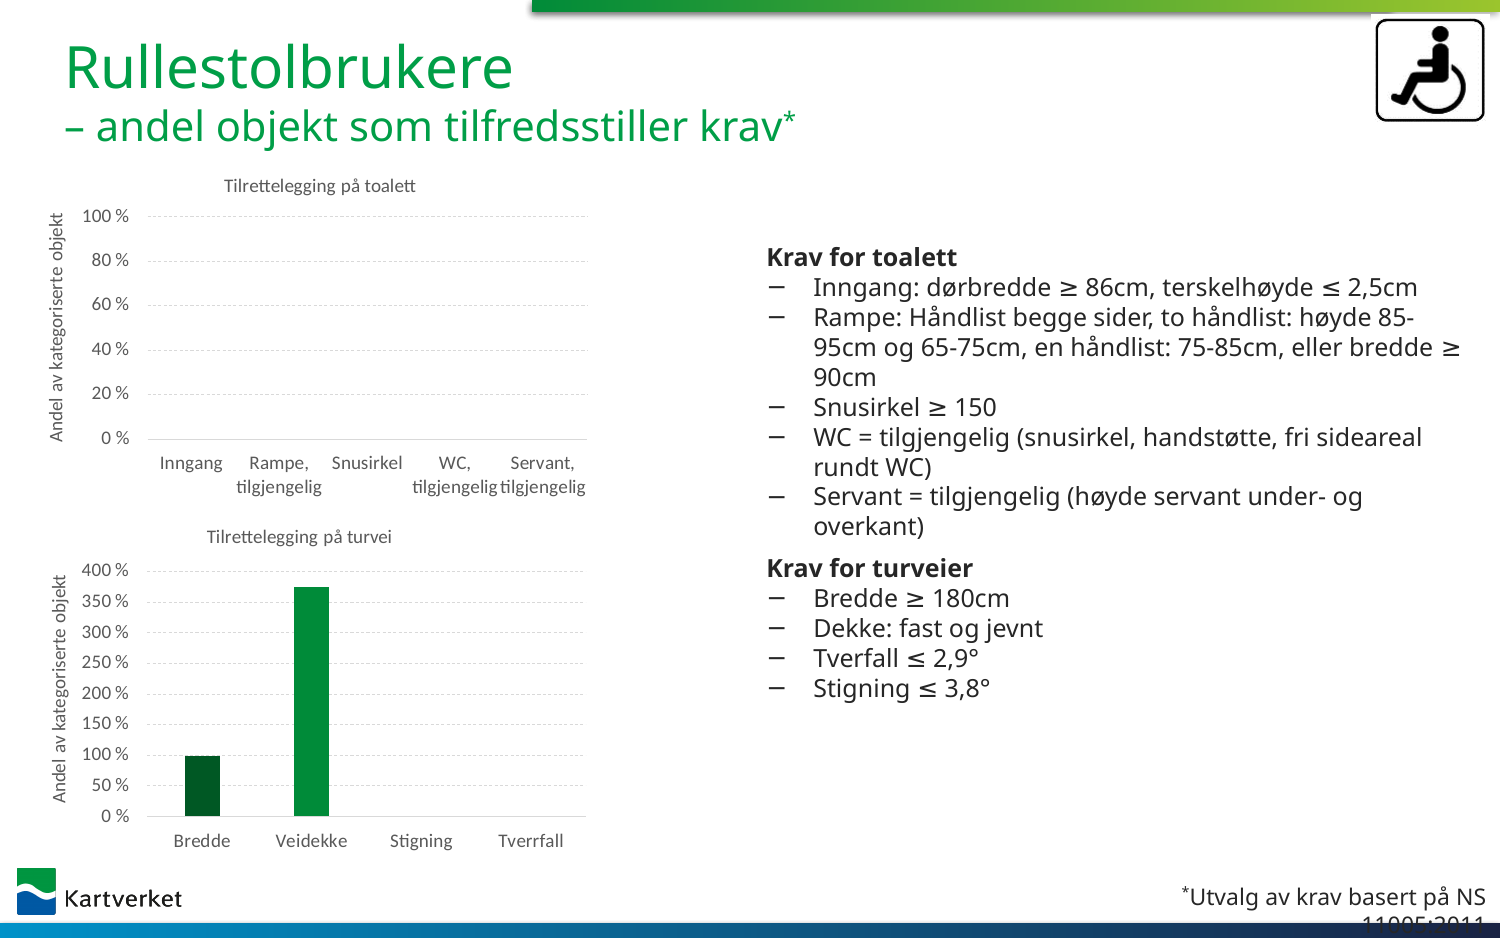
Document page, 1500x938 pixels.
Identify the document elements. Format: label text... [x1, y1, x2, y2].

text_box *Utvalg av krav basert på NS 11005:2011 [1068, 873, 1500, 938]
picture [1371, 13, 1491, 127]
picture [41, 520, 597, 859]
picture [41, 166, 598, 505]
text_box Krav for toalett Inngang: dørbredde ≥ 86cm, terskelhøyde ≤ 2,5cm Rampe: Håndlist begge sider, to håndlist: høyde 85-95cm og 65-75cm, en håndlist: 75-85cm, eller bredde ≥ 90cm Snusirkel ≥ 150 WC = tilgjengelig (snusirkel, handstøtte, fri sideareal rundt WC) Servant = tilgjengelig (høyde servant under- og overkant) [751, 234, 1483, 545]
text_box Rullestolbrukere – andel objekt som tilfredsstiller krav* [49, 14, 1431, 158]
text_box Krav for turveier Bredde ≥ 180cm Dekke: fast og jevnt Tverfall ≤ 2,9° Stigning ≤ 3,8° [751, 545, 1483, 710]
